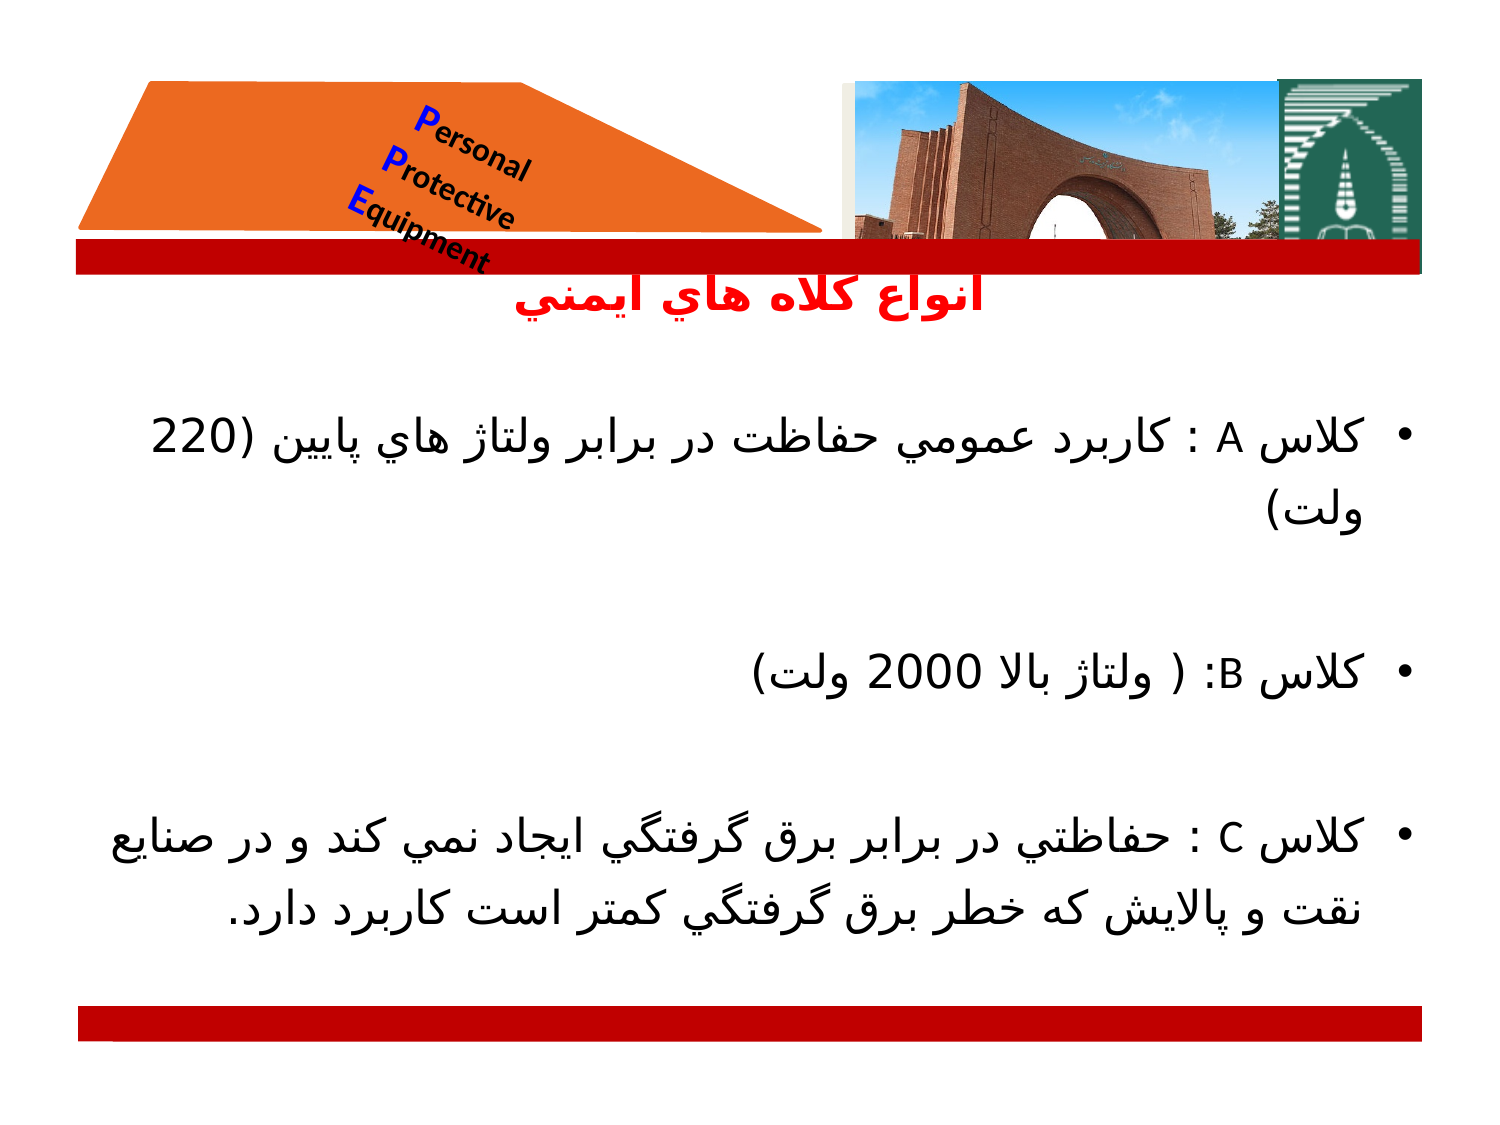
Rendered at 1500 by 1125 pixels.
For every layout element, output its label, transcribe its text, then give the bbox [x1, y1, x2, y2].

list انواع كلاه هاي ايمني كلاس A : كاربرد عمومي حفاظت در برابر ولتاژ هاي پايين (220 ولت) كلاس B: ( ولتاژ بالا 2000 ولت) كلاس C : حفاظتي در برابر برق گرفتگي ايجاد نمي كند و در صنايع نقت و پالايش كه خطر برق گرفتگي كمتر است كاربرد دارد. [75, 262, 1425, 1005]
picture [855, 79, 1422, 262]
